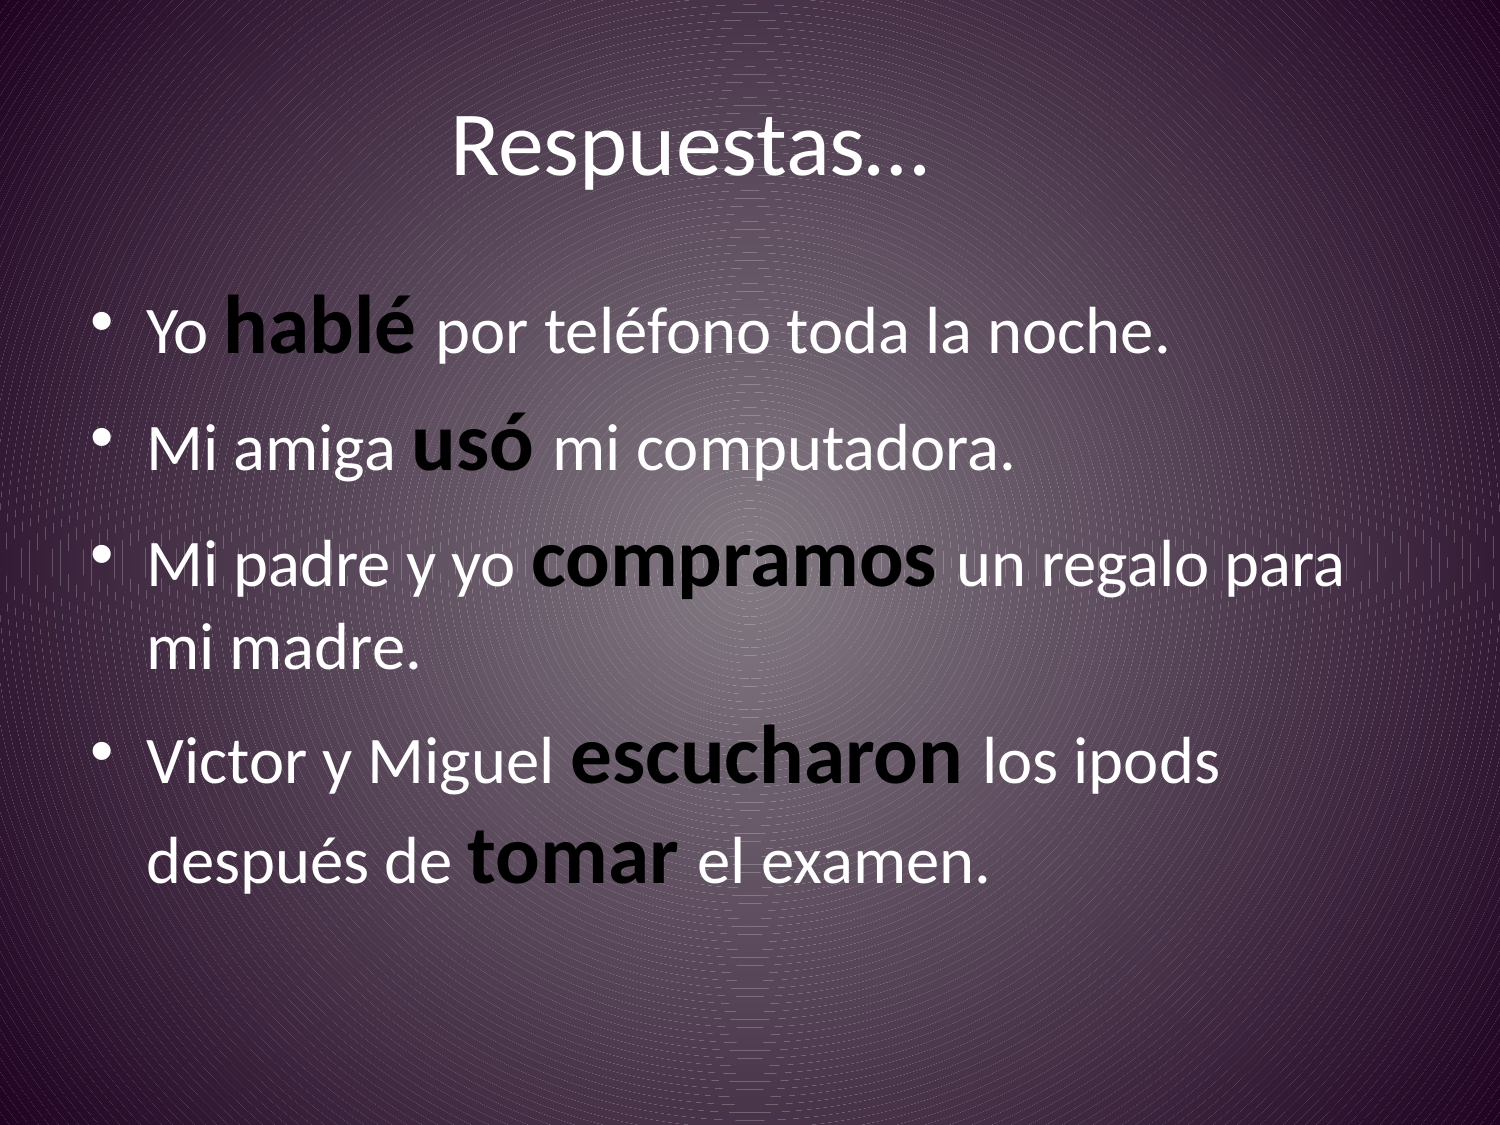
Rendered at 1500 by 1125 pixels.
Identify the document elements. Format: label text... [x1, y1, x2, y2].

title Respuestas… [75, 45, 1425, 233]
list Yo hablé por teléfono toda la noche. Mi amiga usó mi computadora. Mi padre y yo compramos un regalo para mi madre. Victor y Miguel escucharon los ipods después de tomar el examen. [75, 262, 1425, 1005]
